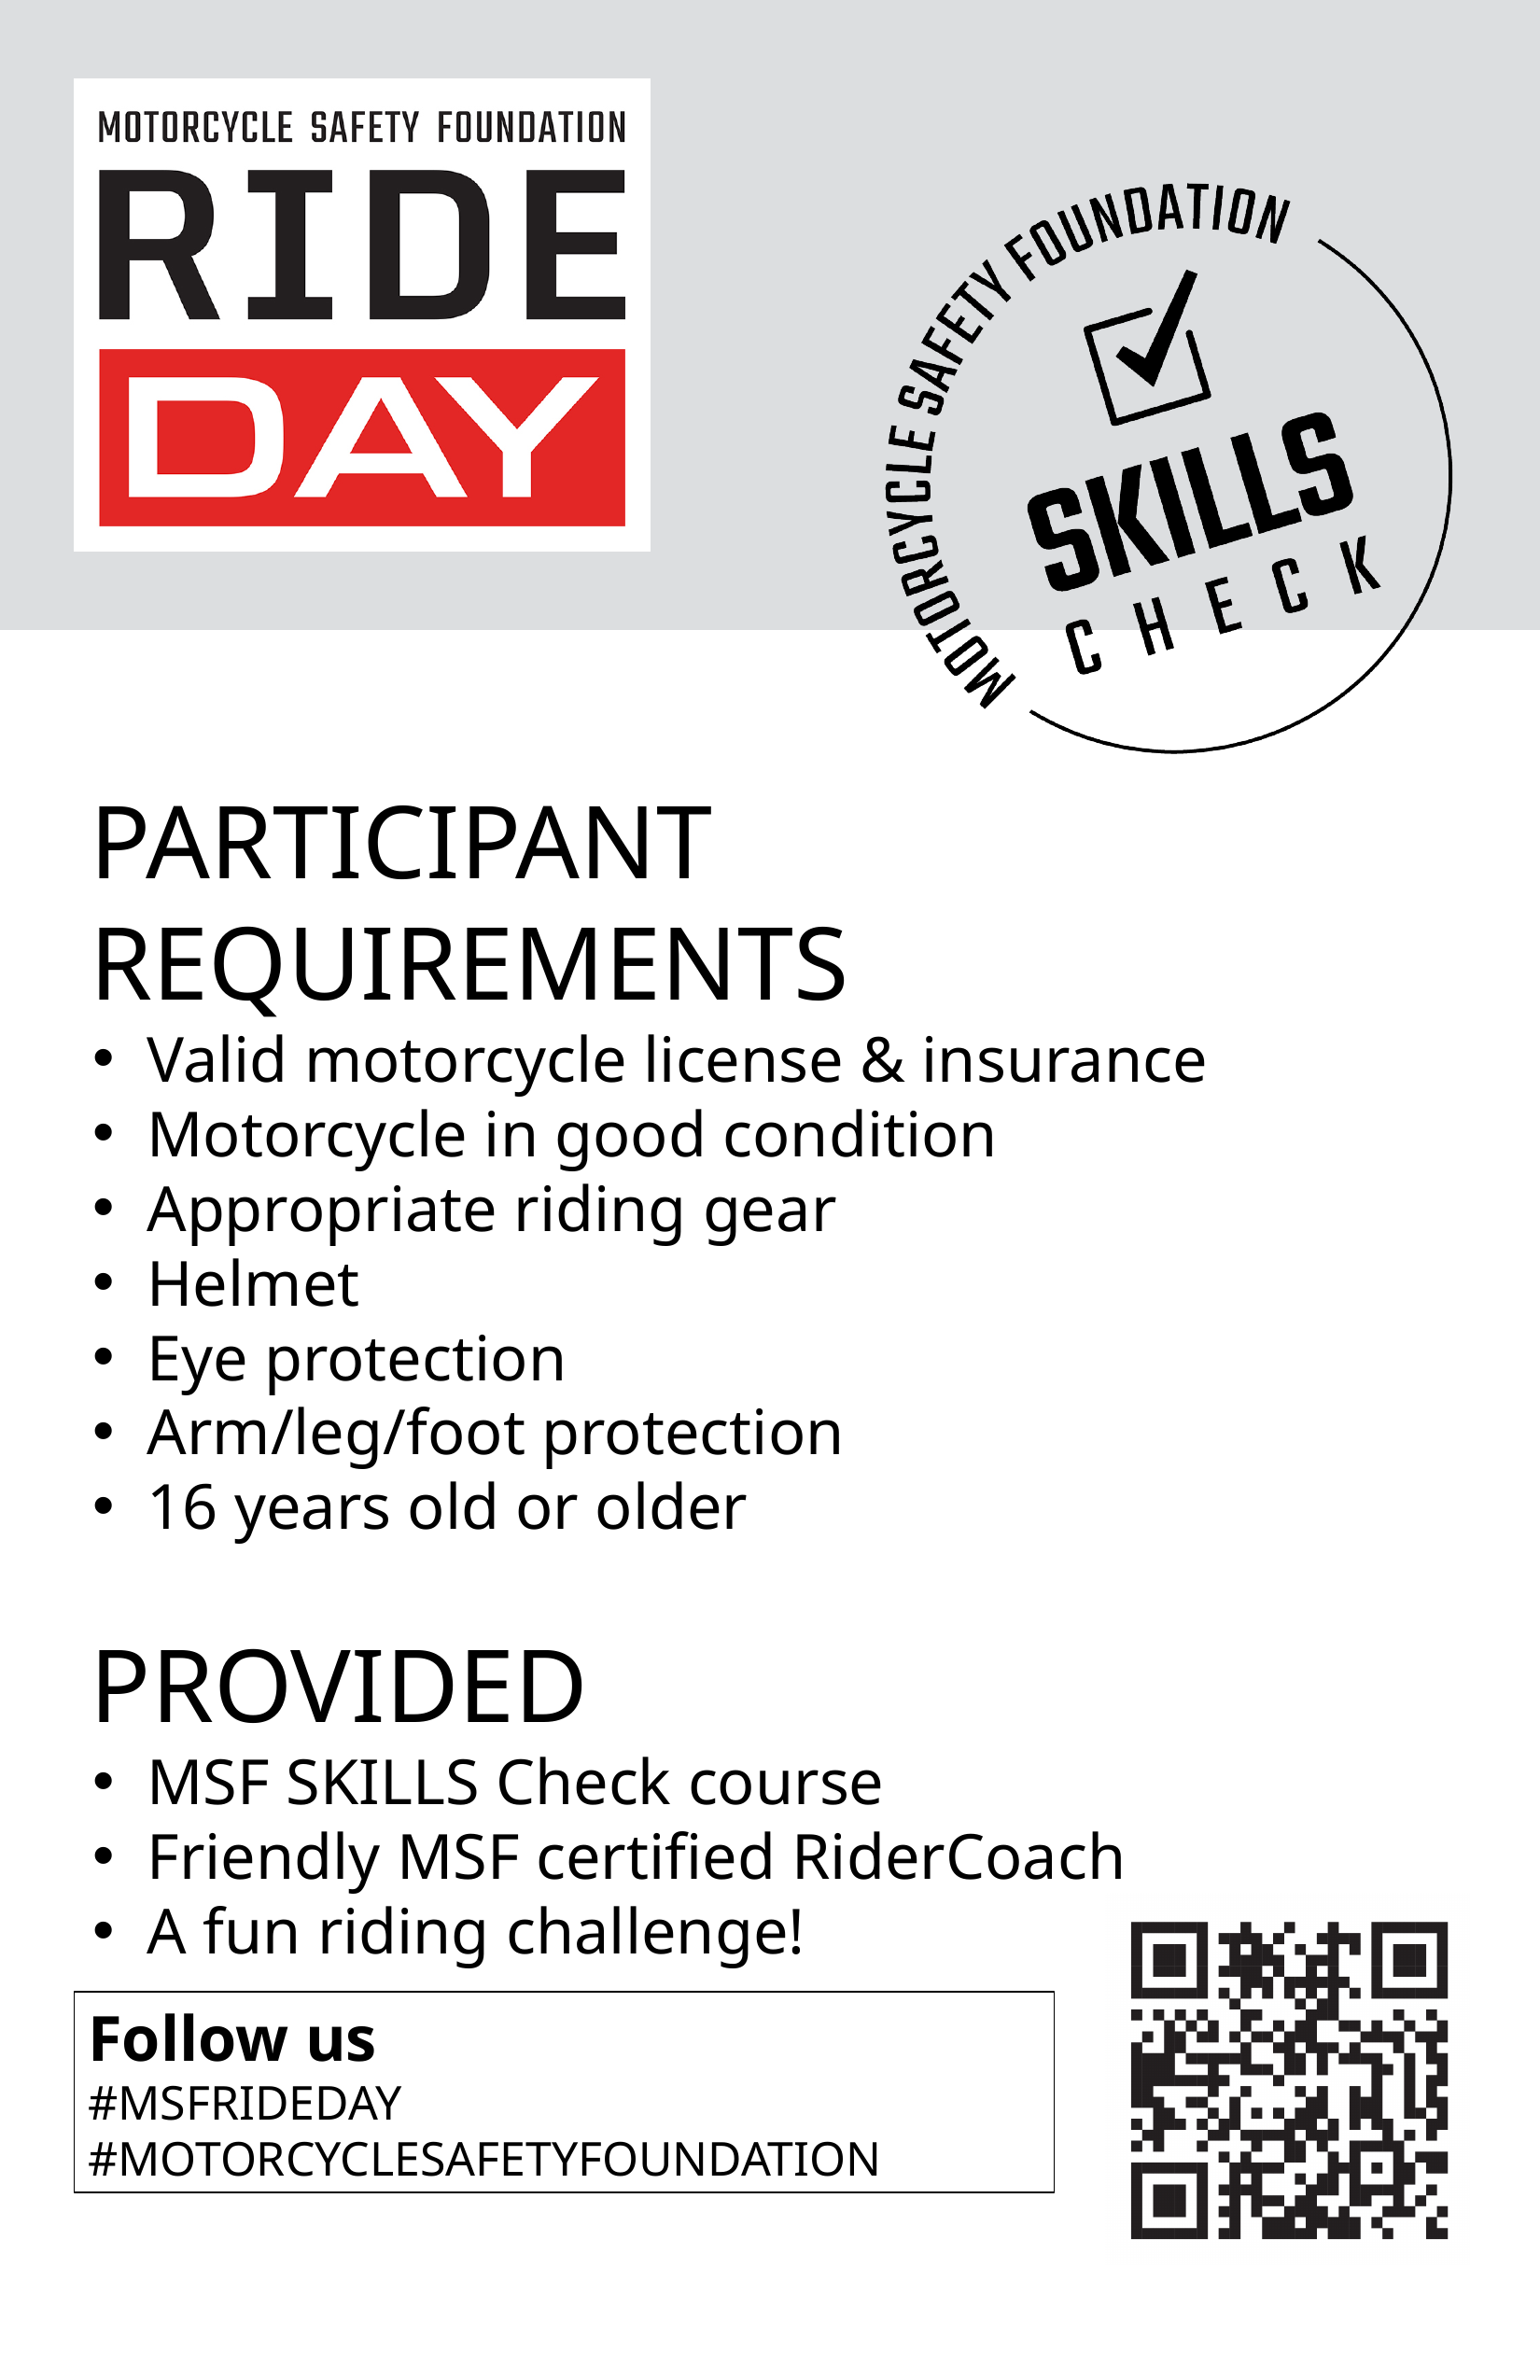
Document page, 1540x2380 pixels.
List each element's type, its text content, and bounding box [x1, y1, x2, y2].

text_box Follow us #MSFRIDEDAY #MOTORCYCLESAFETYFOUNDATION [74, 1992, 1055, 2192]
text_box [0, 0, 1540, 632]
picture [1104, 1893, 1470, 2265]
text_box [63, 1478, 1476, 1527]
picture [74, 78, 651, 552]
picture [874, 170, 1464, 766]
text_box PARTICIPANT REQUIREMENTS Valid motorcycle license & insurance Motorcycle in good condition Appropriate riding gear Helmet Eye protection Arm/leg/foot protection 16 years old or older PROVIDED MSF SKILLS Check course Friendly MSF certified RiderCoach A fun riding challenge! [76, 771, 1463, 1478]
text_box PARTICIPANT REQUIREMENTS Valid motorcycle license & insurance Motorcycle in good condition Appropriate riding gear Helmet Eye protection Arm/leg/foot protection 16 years old or older PROVIDED MSF SKILLS Check course Friendly MSF certified RiderCoach A fun riding challenge! [76, 1527, 1463, 2054]
